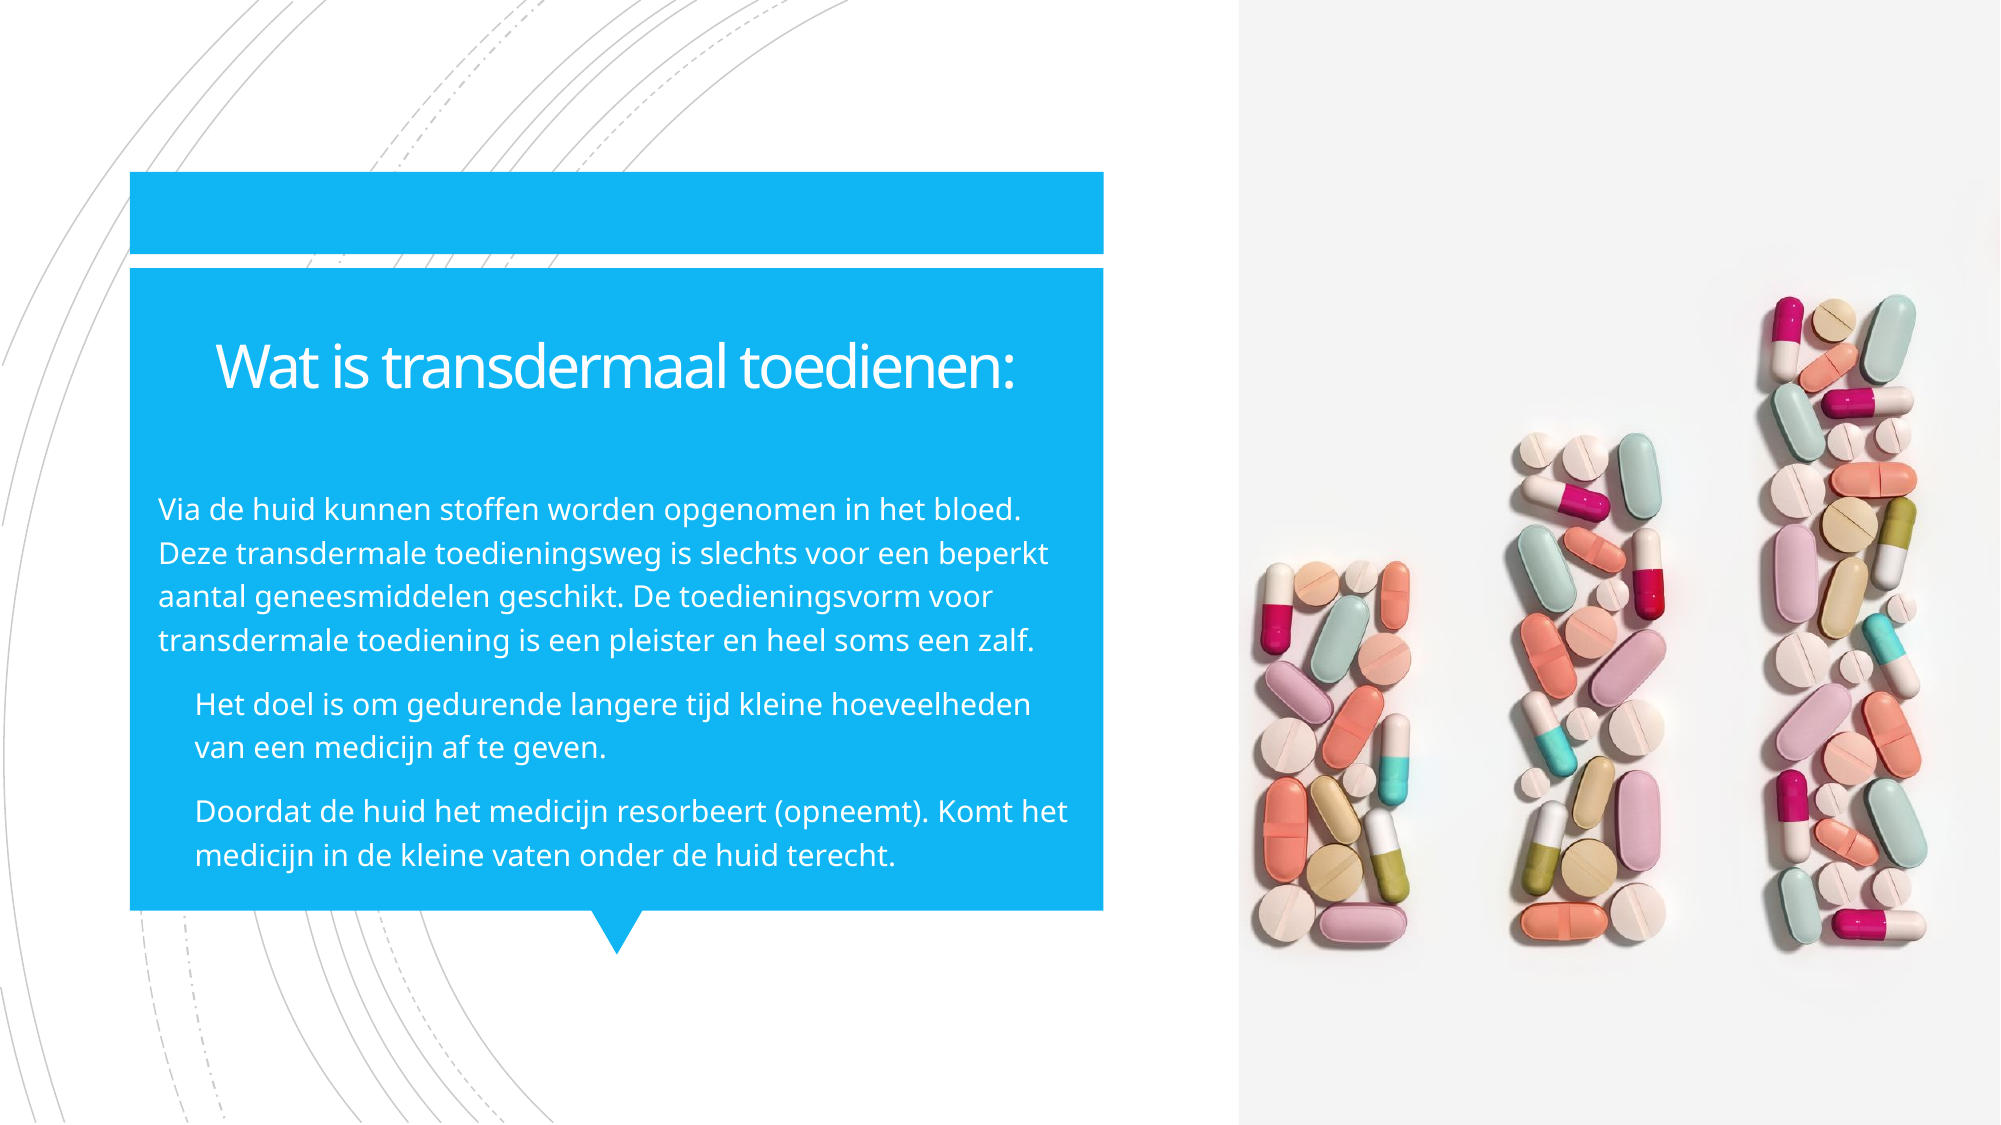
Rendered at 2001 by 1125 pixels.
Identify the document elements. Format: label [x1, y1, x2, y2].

picture [1238, 0, 2000, 1125]
text_box [0, 0, 1238, 1125]
